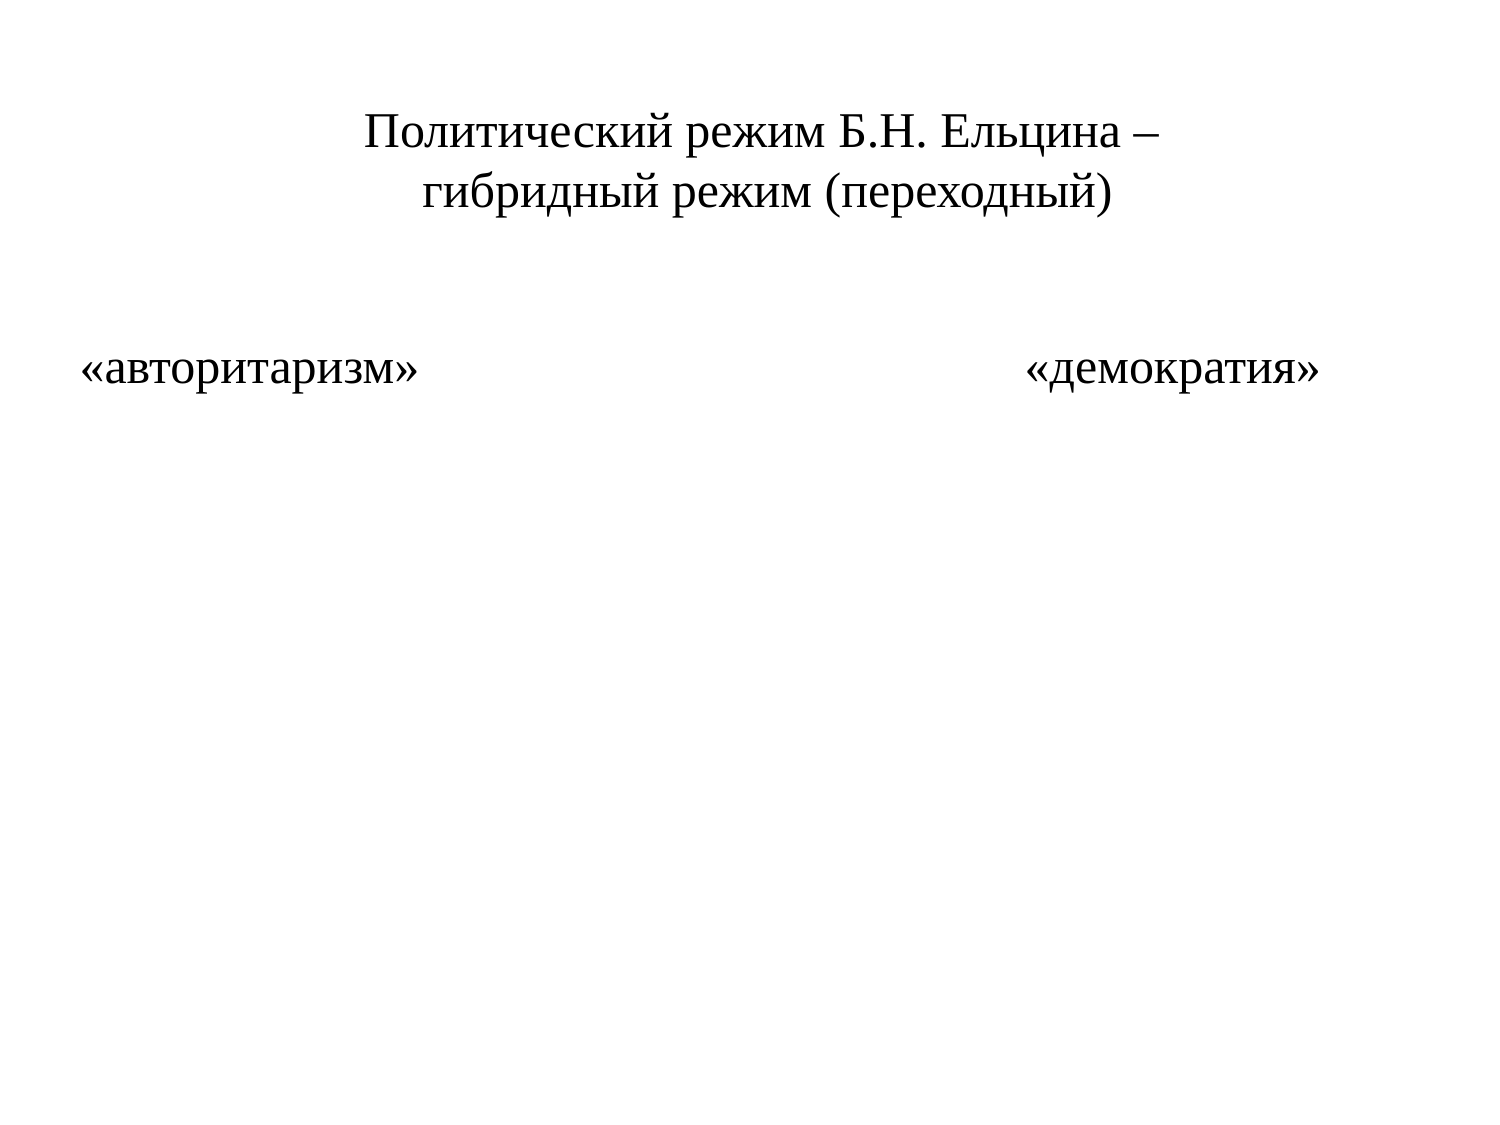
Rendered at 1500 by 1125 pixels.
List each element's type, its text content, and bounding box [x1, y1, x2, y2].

text_box Политический режим Б.Н. Ельцина – гибридный режим (переходный) [123, 89, 1412, 225]
text_box «авторитаризм» [64, 326, 597, 401]
text_box «демократия» [1009, 326, 1436, 401]
